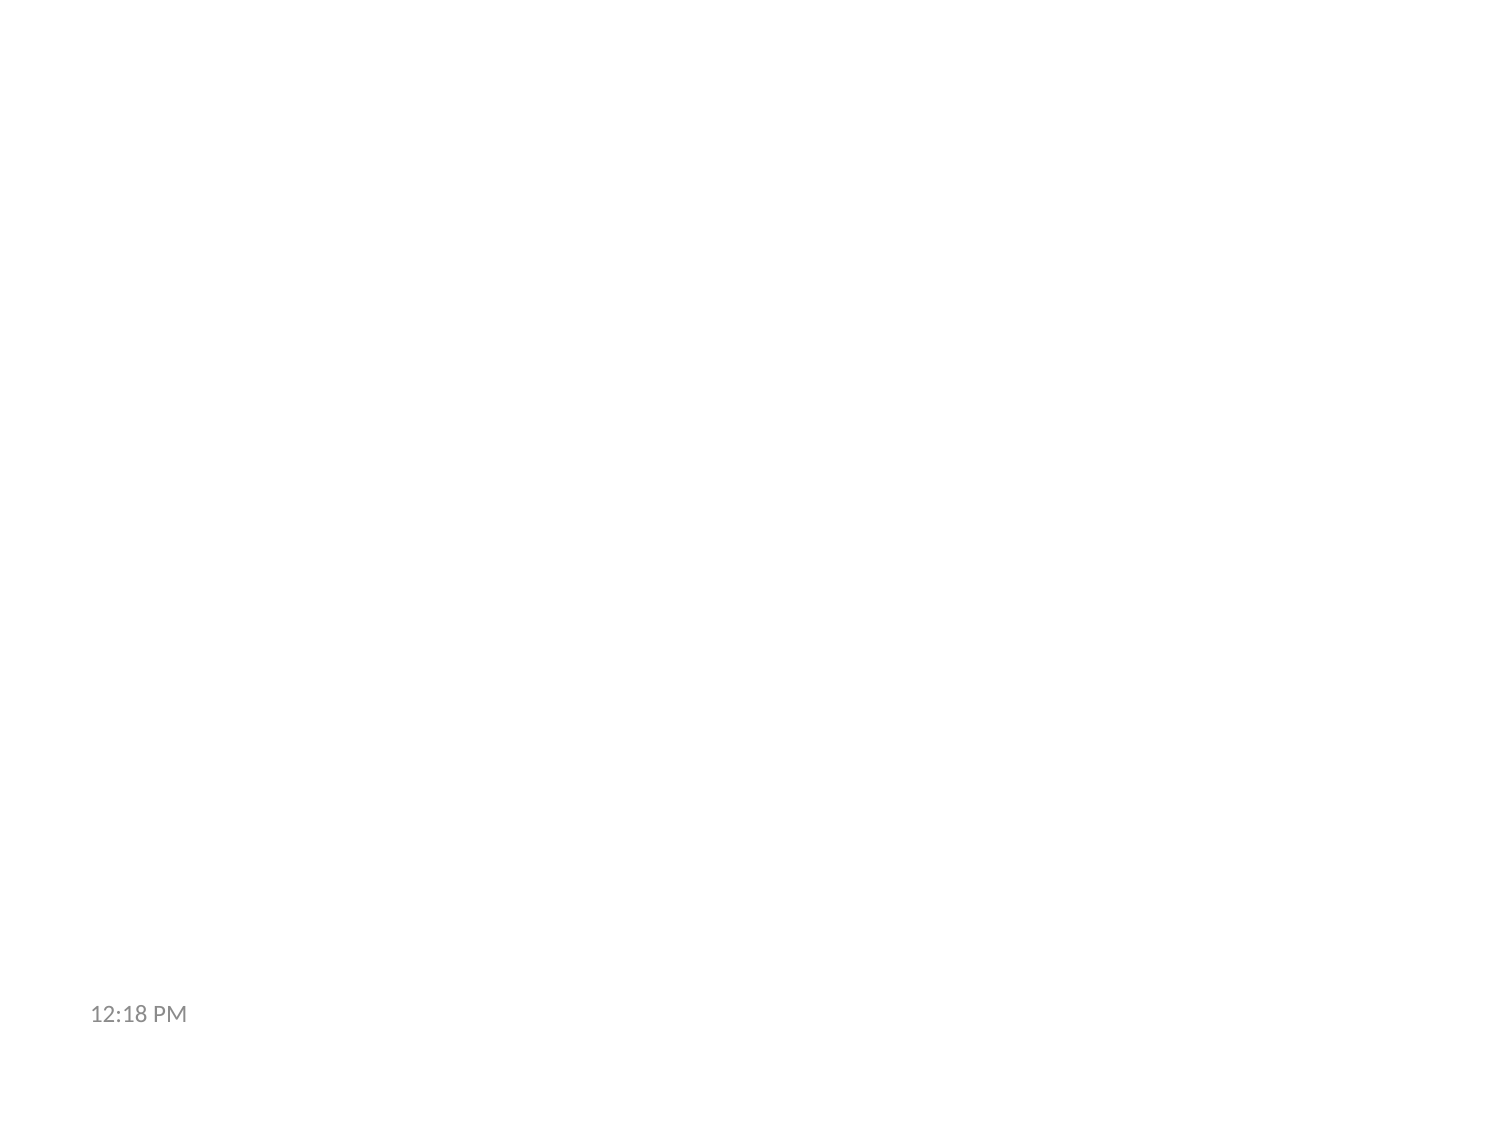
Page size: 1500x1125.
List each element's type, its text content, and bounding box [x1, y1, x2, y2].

text_box 3:35 PM [75, 982, 425, 1043]
